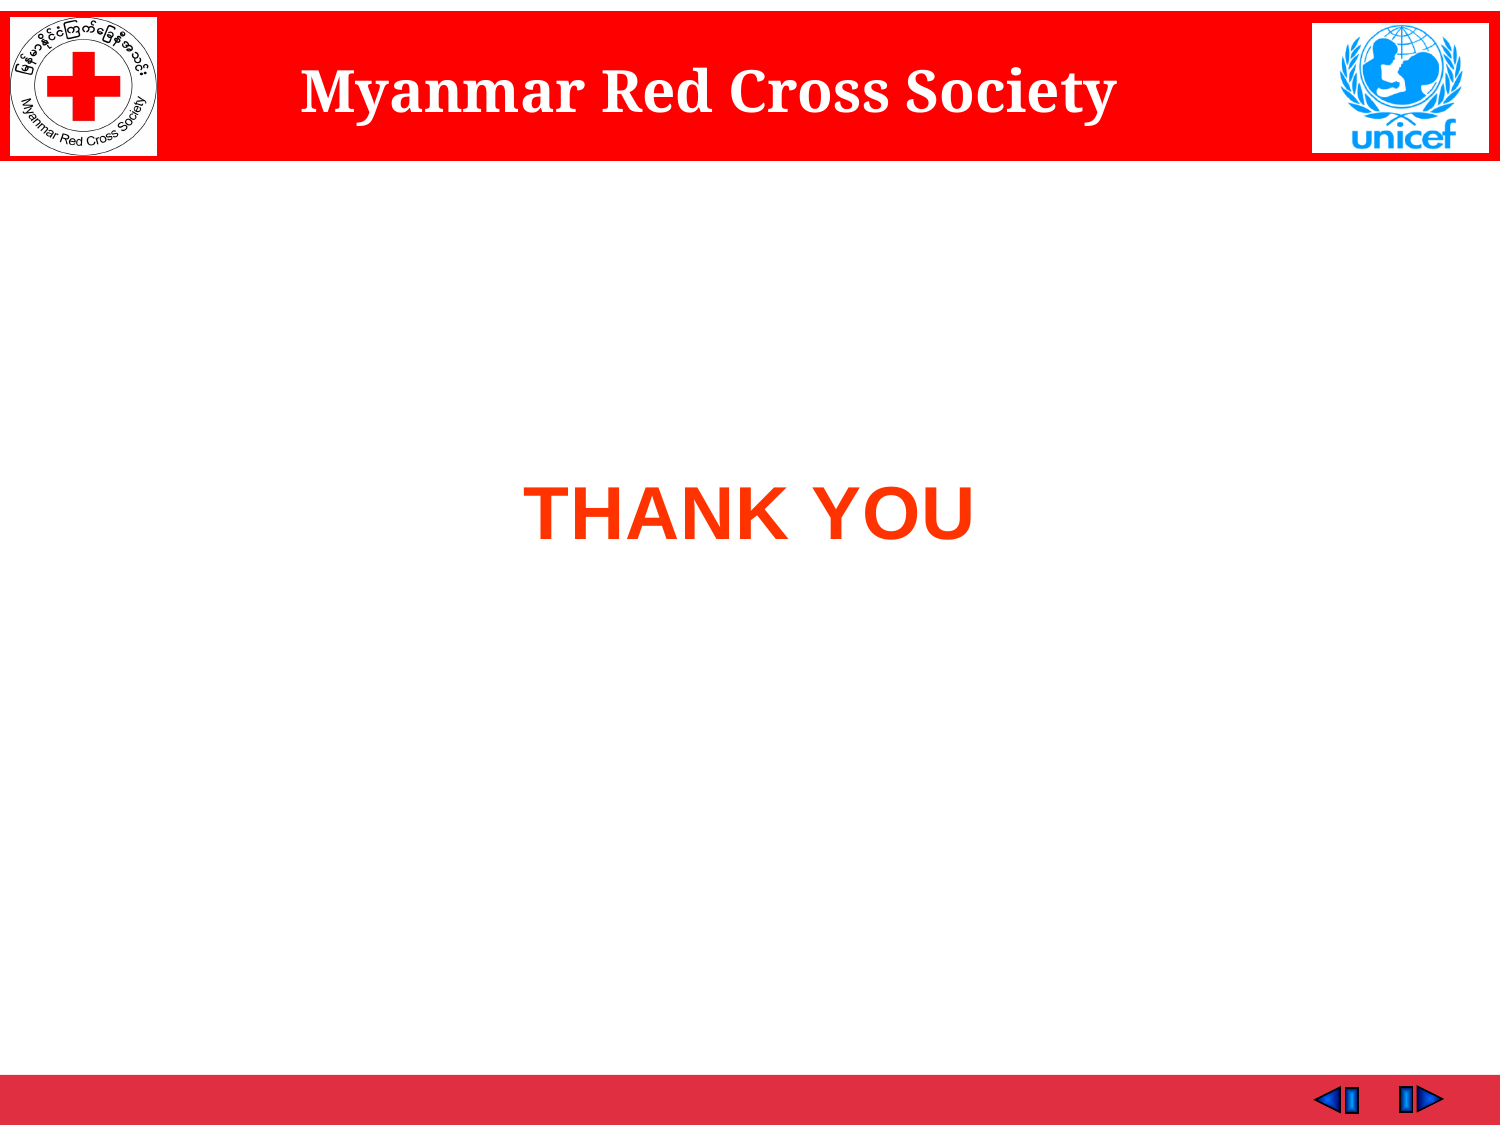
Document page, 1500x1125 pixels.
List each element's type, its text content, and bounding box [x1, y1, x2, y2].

picture [1312, 23, 1489, 153]
text_box THANK YOU [93, 456, 1407, 562]
text_box [1345, 1088, 1358, 1113]
text_box [1400, 1087, 1413, 1113]
text_box [0, 1074, 1500, 1125]
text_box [0, 11, 1500, 161]
text_box [1315, 1087, 1341, 1113]
text_box [1417, 1086, 1443, 1112]
